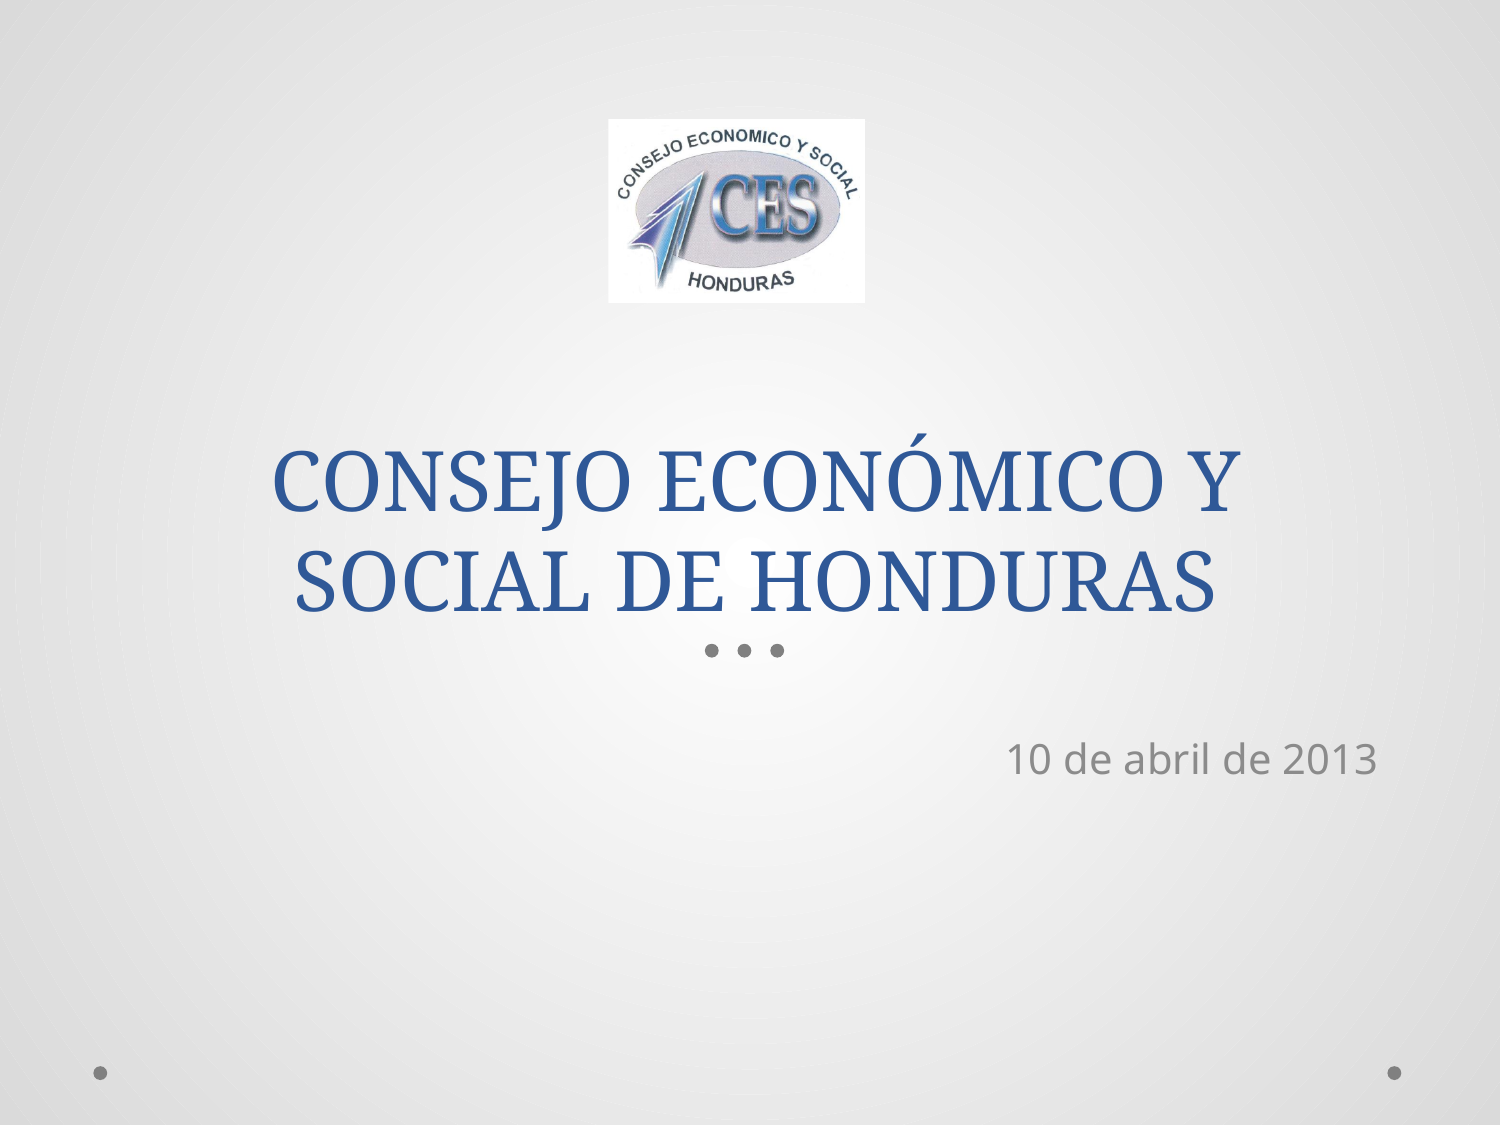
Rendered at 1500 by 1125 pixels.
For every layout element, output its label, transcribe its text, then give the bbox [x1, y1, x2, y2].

title CONSEJO ECONÓMICO Y SOCIAL DE HONDURAS [118, 224, 1394, 636]
picture [608, 119, 866, 303]
list 10 de abril de 2013 [118, 667, 1394, 854]
